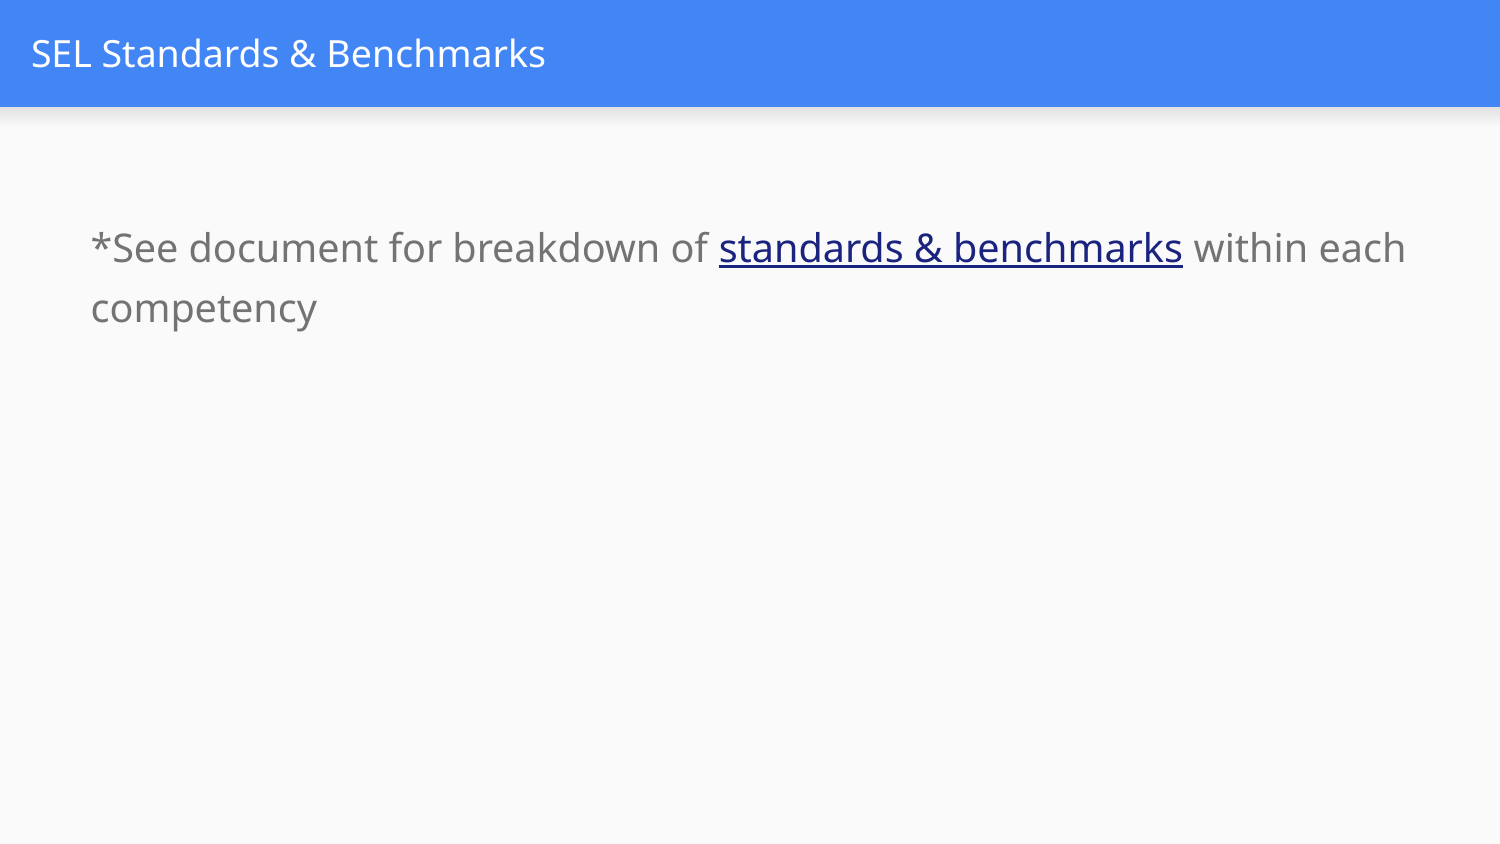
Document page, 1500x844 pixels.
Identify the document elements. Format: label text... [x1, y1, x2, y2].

list *See document for breakdown of standards & benchmarks within each competency [75, 199, 1425, 645]
title SEL Standards & Benchmarks [16, 2, 1464, 102]
